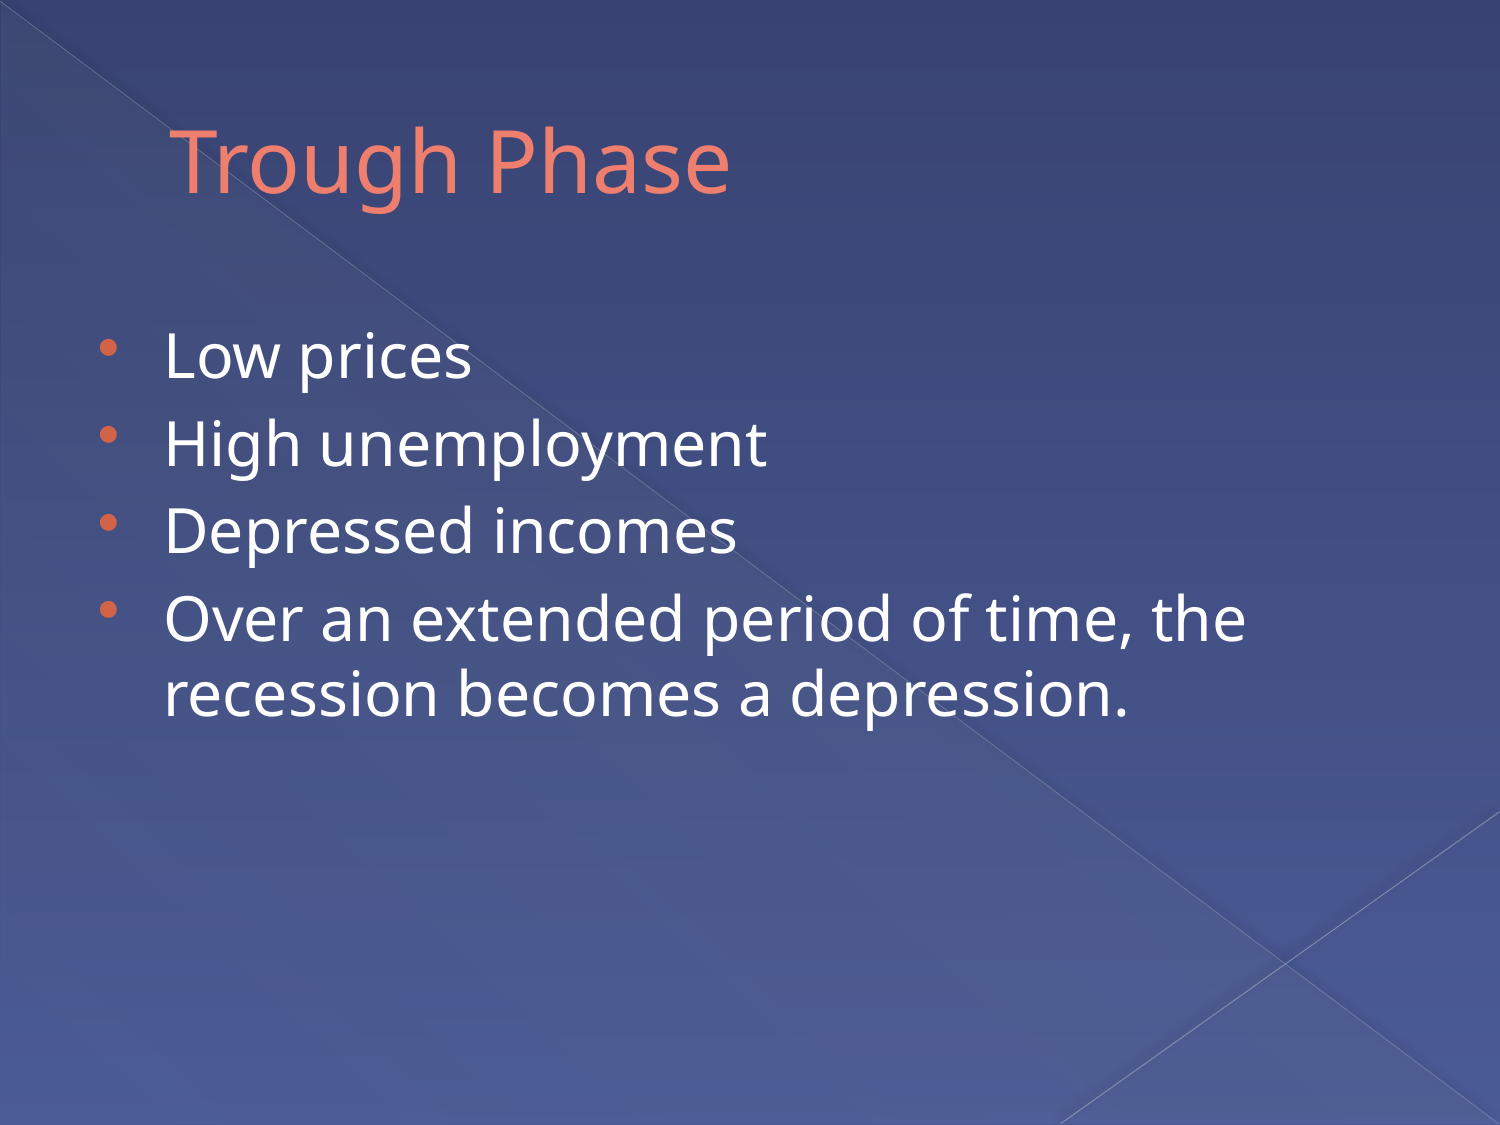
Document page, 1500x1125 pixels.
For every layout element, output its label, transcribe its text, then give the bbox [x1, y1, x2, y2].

title Trough Phase [75, 43, 1425, 274]
list Low prices High unemployment Depressed incomes Over an extended period of time, the recession becomes a depression. [75, 308, 1425, 1059]
